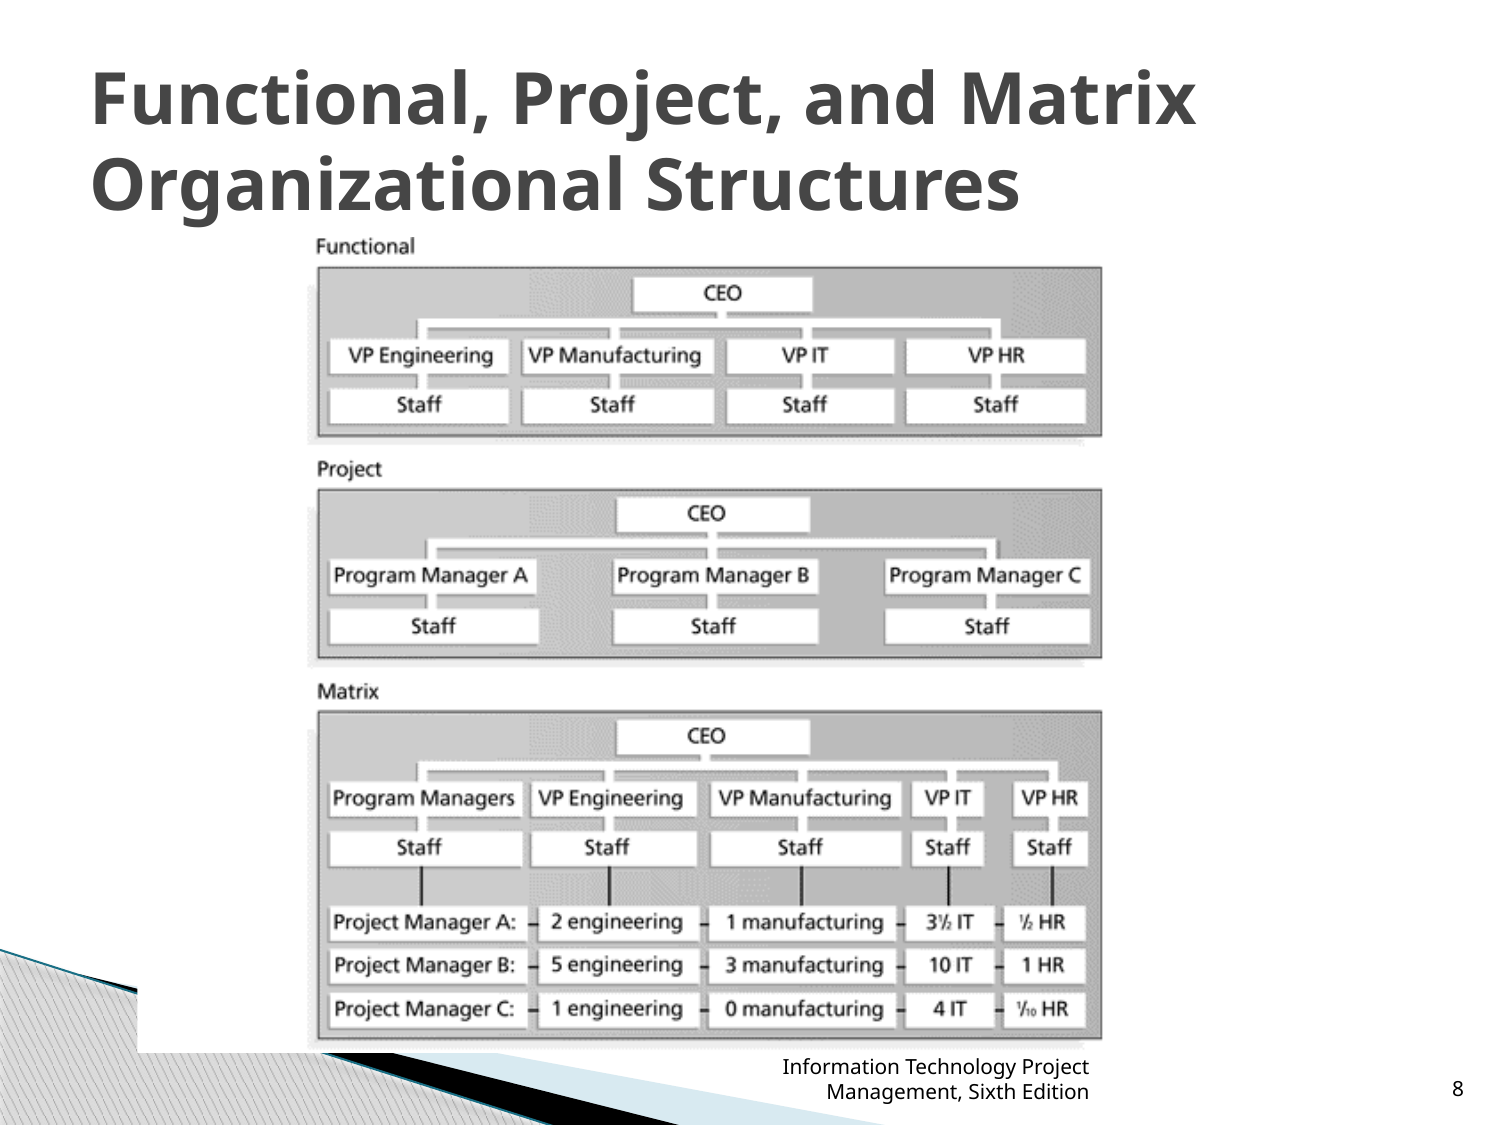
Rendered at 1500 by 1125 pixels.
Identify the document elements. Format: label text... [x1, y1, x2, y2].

picture [137, 237, 1276, 1053]
title Functional, Project, and Matrix Organizational Structures [75, 45, 1425, 233]
slide_number 8 [1418, 1051, 1479, 1112]
footer Information Technology Project Management, Sixth Edition [718, 1064, 1105, 1112]
